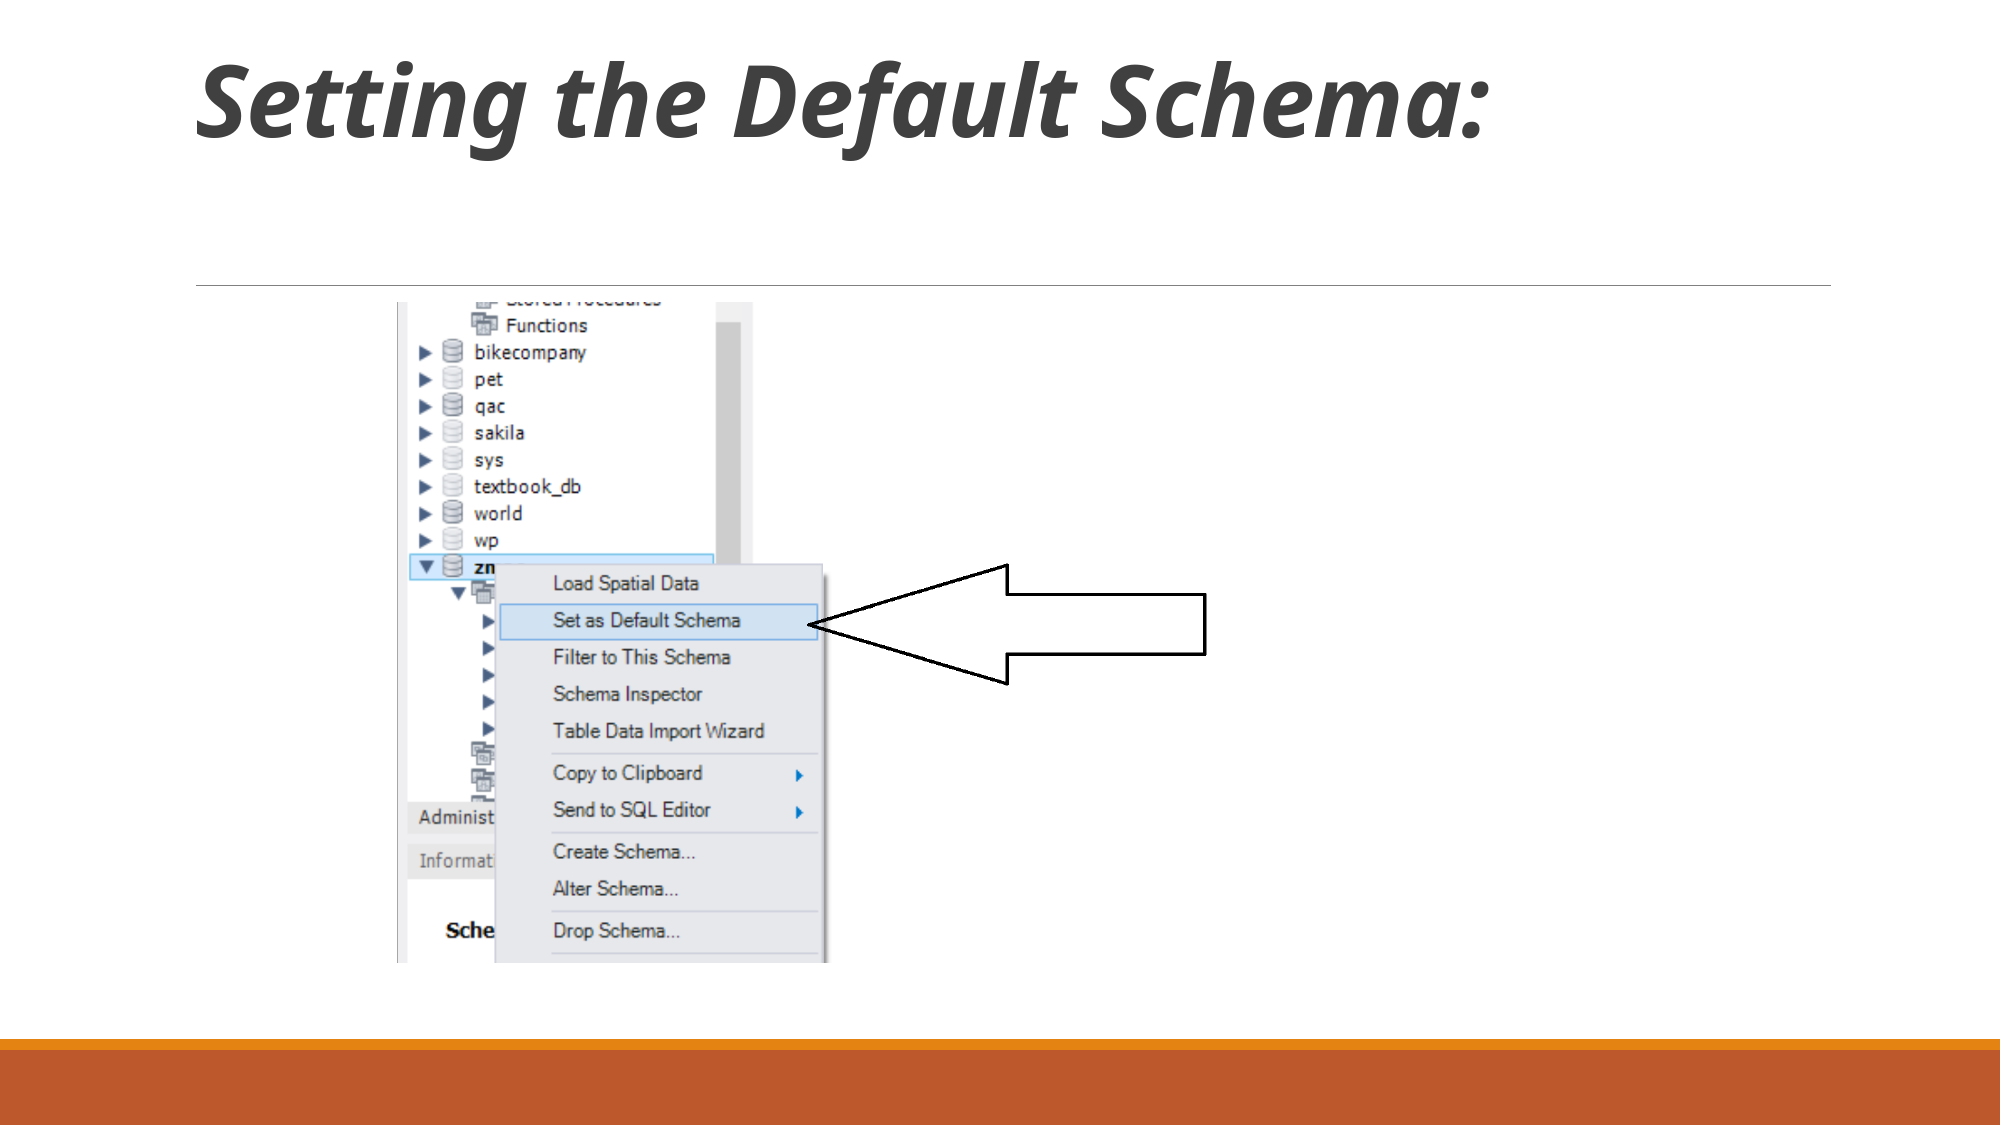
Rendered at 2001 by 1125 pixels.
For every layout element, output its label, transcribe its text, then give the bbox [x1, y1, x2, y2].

title Setting the Default Schema: [180, 47, 1830, 285]
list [397, 302, 1613, 964]
